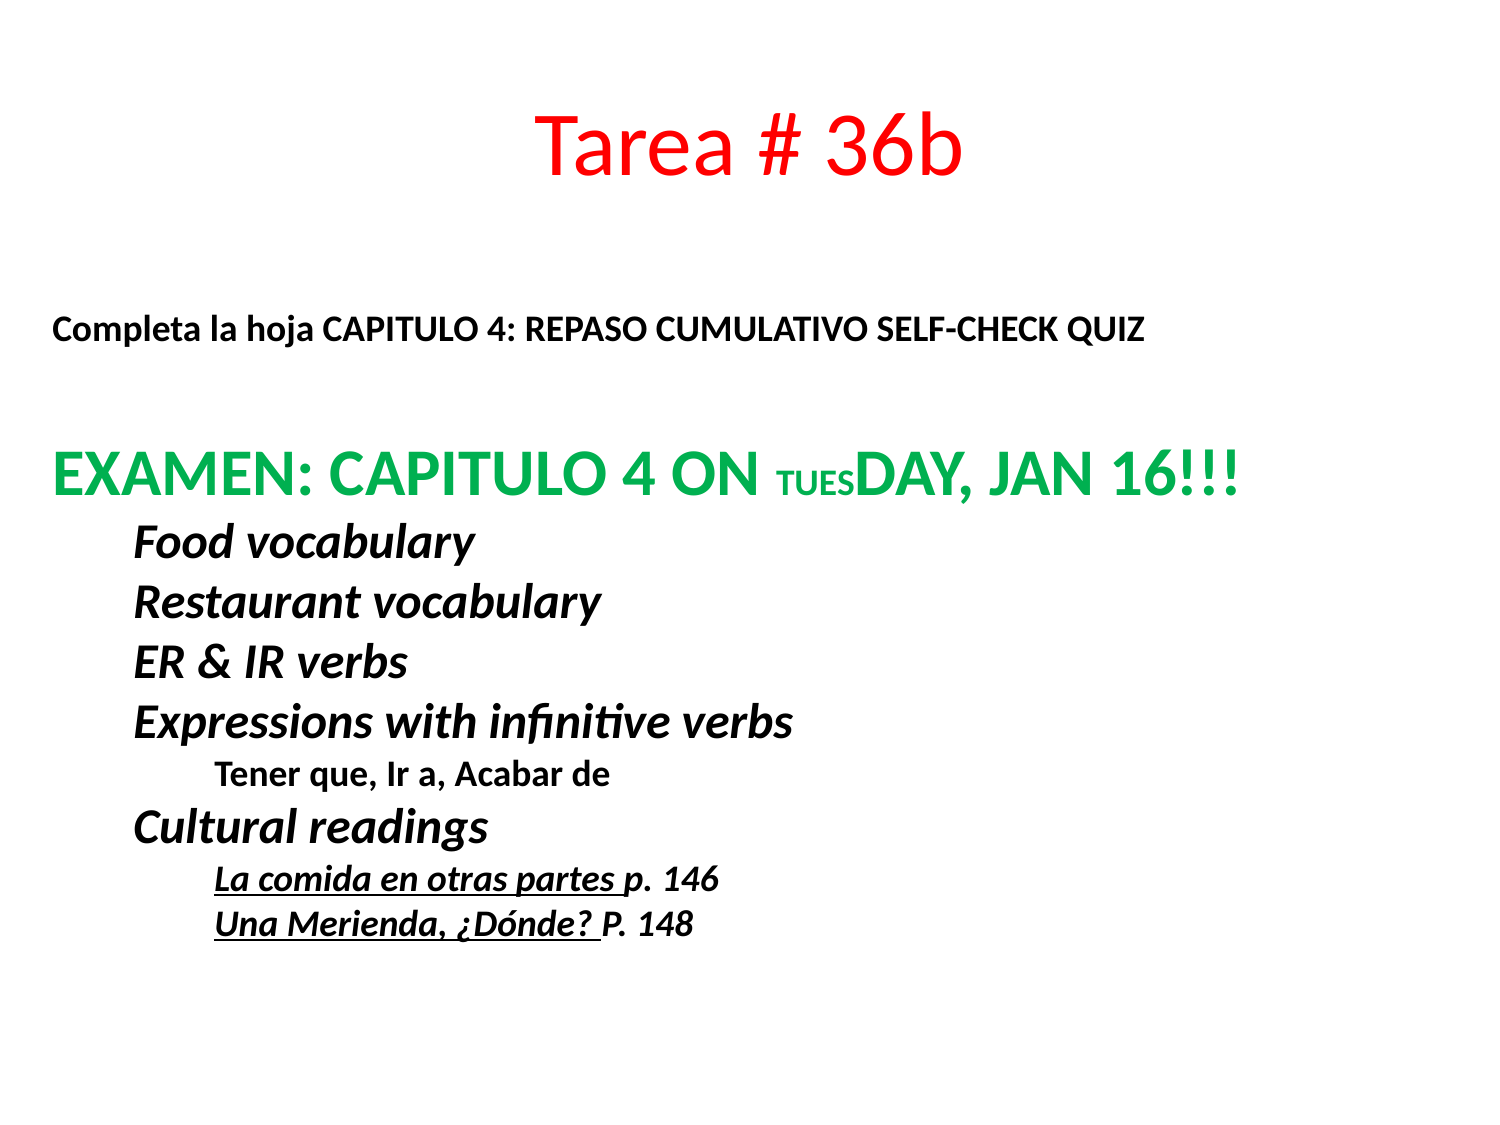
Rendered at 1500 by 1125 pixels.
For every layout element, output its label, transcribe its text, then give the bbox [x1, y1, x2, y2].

title Tarea # 36b [75, 45, 1425, 233]
list Completa la hoja CAPITULO 4: REPASO CUMULATIVO SELF-CHECK QUIZ EXAMEN: CAPITULO 4 ON TUESDAY, JAN 16!!! Food vocabulary Restaurant vocabulary ER & IR verbs Expressions with infinitive verbs Tener que, Ir a, Acabar de Cultural readings La comida en otras partes p. 146 Una Merienda, ¿Dónde? P. 148 [37, 296, 1500, 1063]
